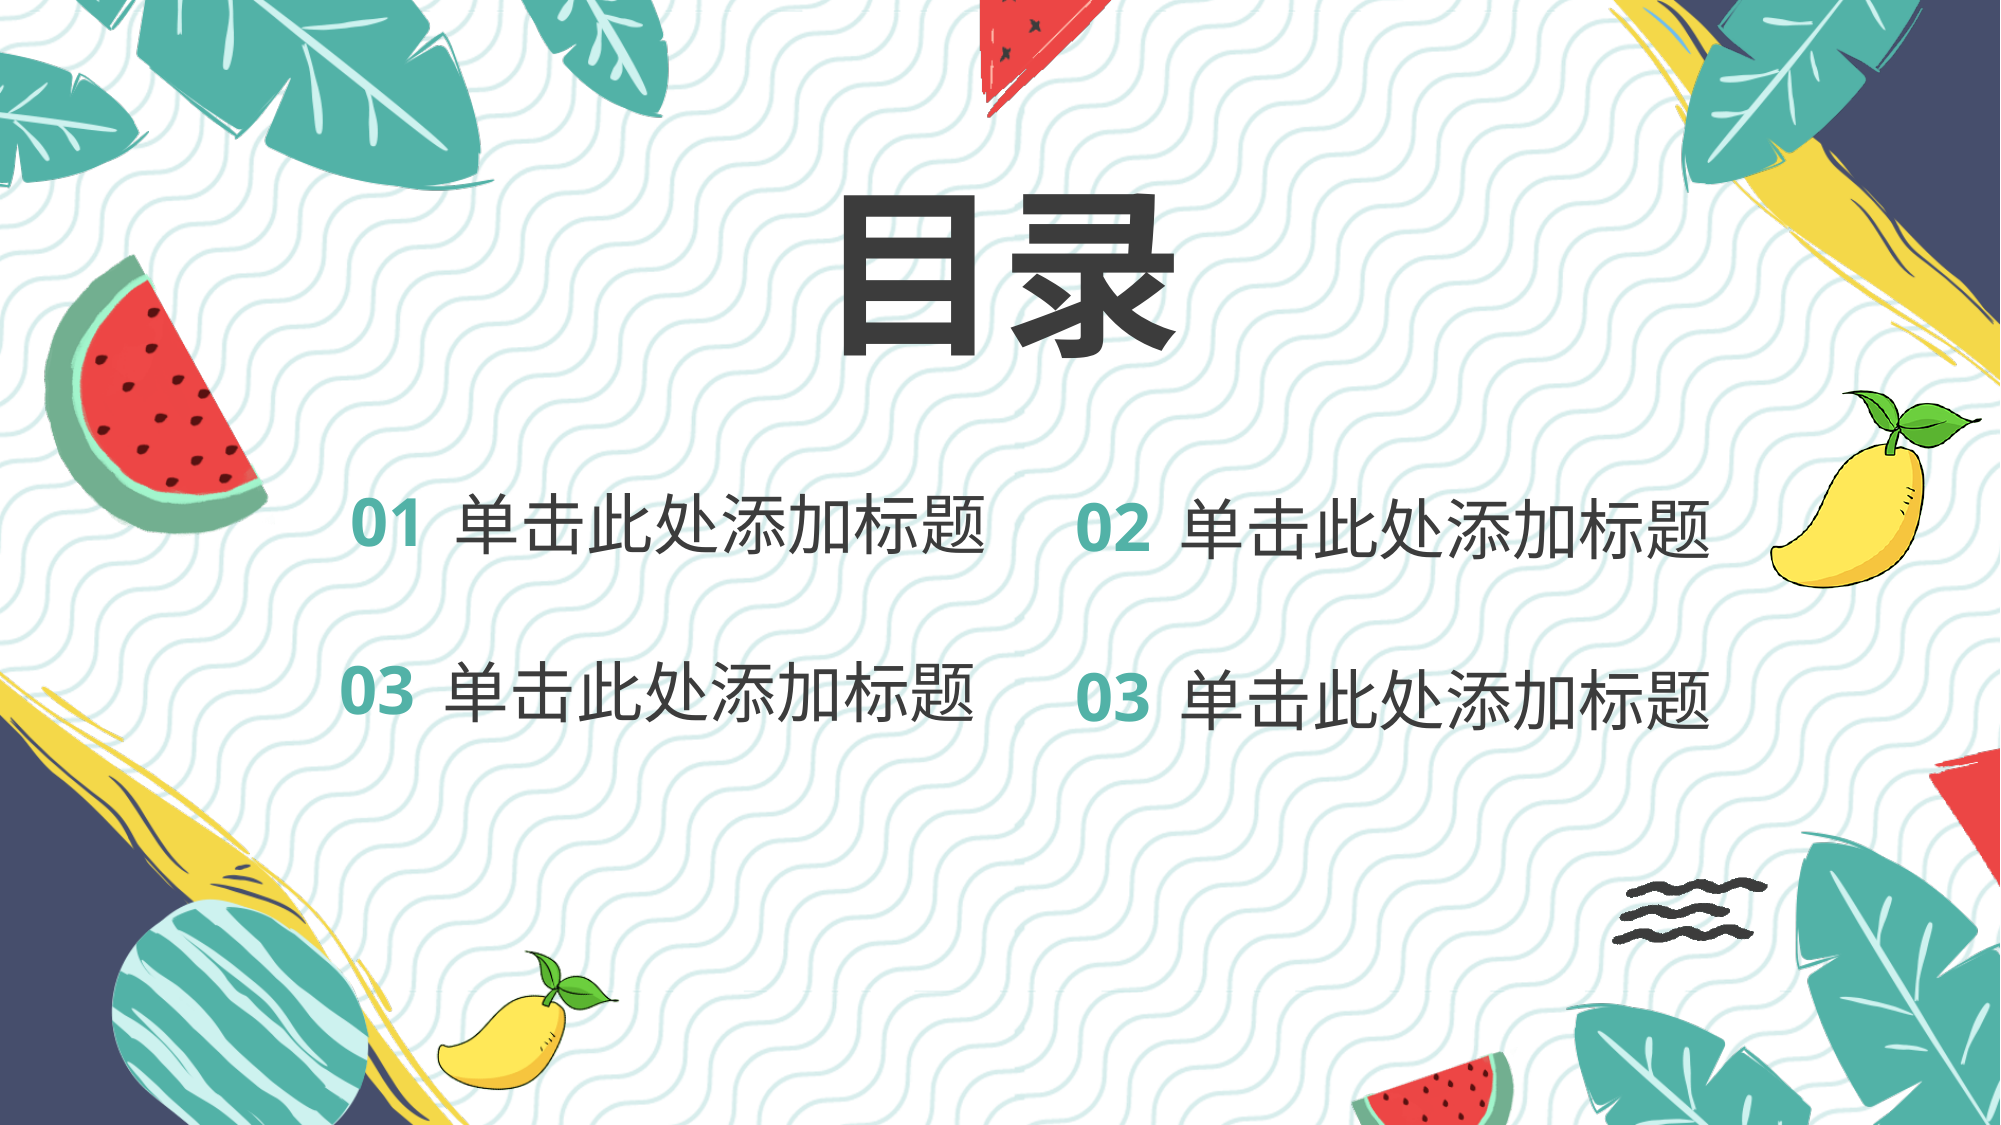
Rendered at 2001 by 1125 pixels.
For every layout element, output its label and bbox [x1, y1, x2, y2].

text_box [1060, 477, 1818, 577]
picture [0, 0, 2000, 1125]
text_box [324, 640, 1082, 740]
text_box [1060, 647, 1818, 747]
text_box [335, 472, 1093, 572]
